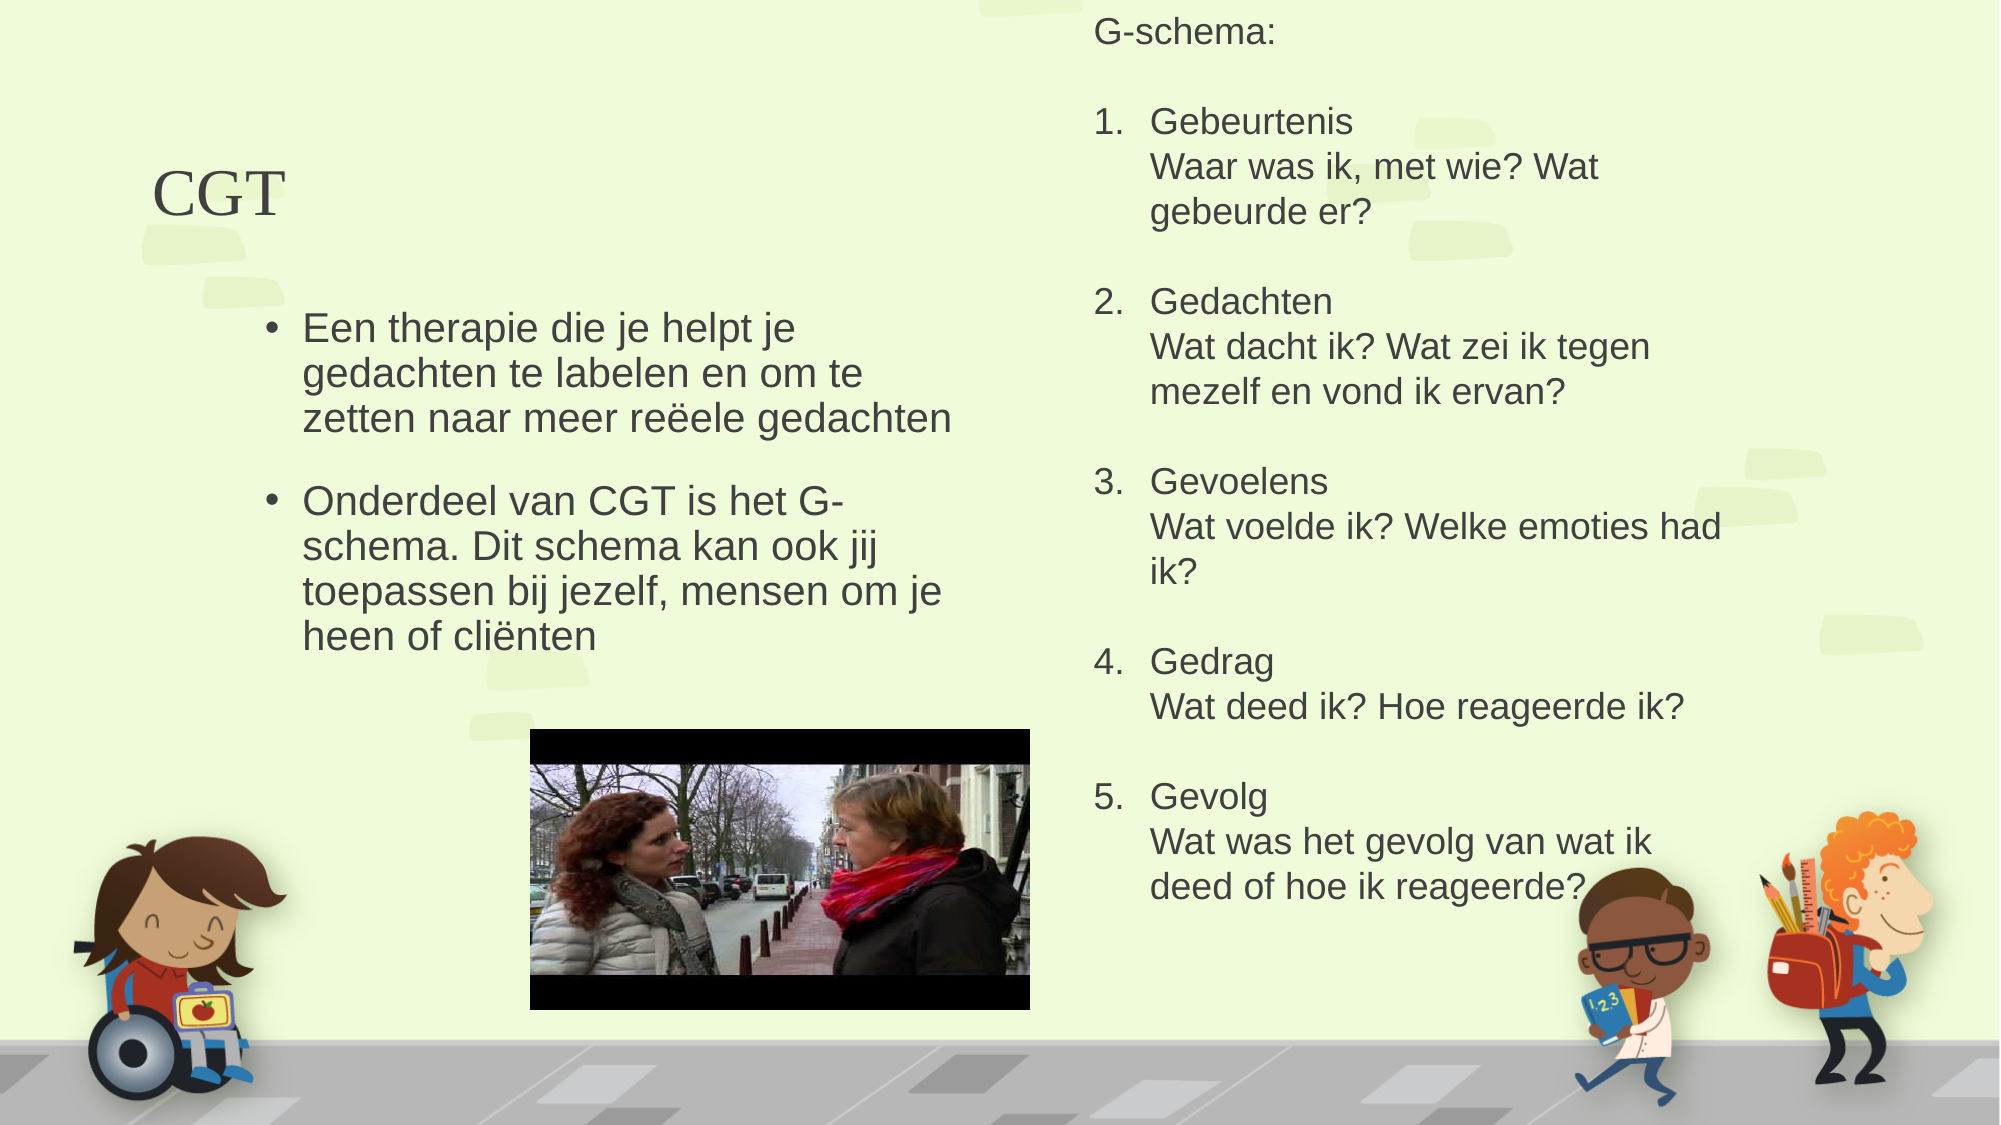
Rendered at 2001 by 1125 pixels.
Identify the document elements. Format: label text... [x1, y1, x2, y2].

text_box G-schema: Gebeurtenis Waar was ik, met wie? Wat gebeurde er? Gedachten Wat dacht ik? Wat zei ik tegen mezelf en vond ik ervan? Gevoelens Wat voelde ik? Welke emoties had ik? Gedrag Wat deed ik? Hoe reageerde ik? Gevolg Wat was het gevolg van wat ik deed of hoe ik reageerde? [1078, 0, 1747, 915]
title CGT [137, 59, 1078, 238]
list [529, 728, 1031, 1011]
list Een therapie die je helpt je gedachten te labelen en om te zetten naar meer reëele gedachten Onderdeel van CGT is het G-schema. Dit schema kan ook jij toepassen bij jezelf, mensen om je heen of cliënten [249, 299, 970, 870]
picture [0, 0, 2000, 1125]
